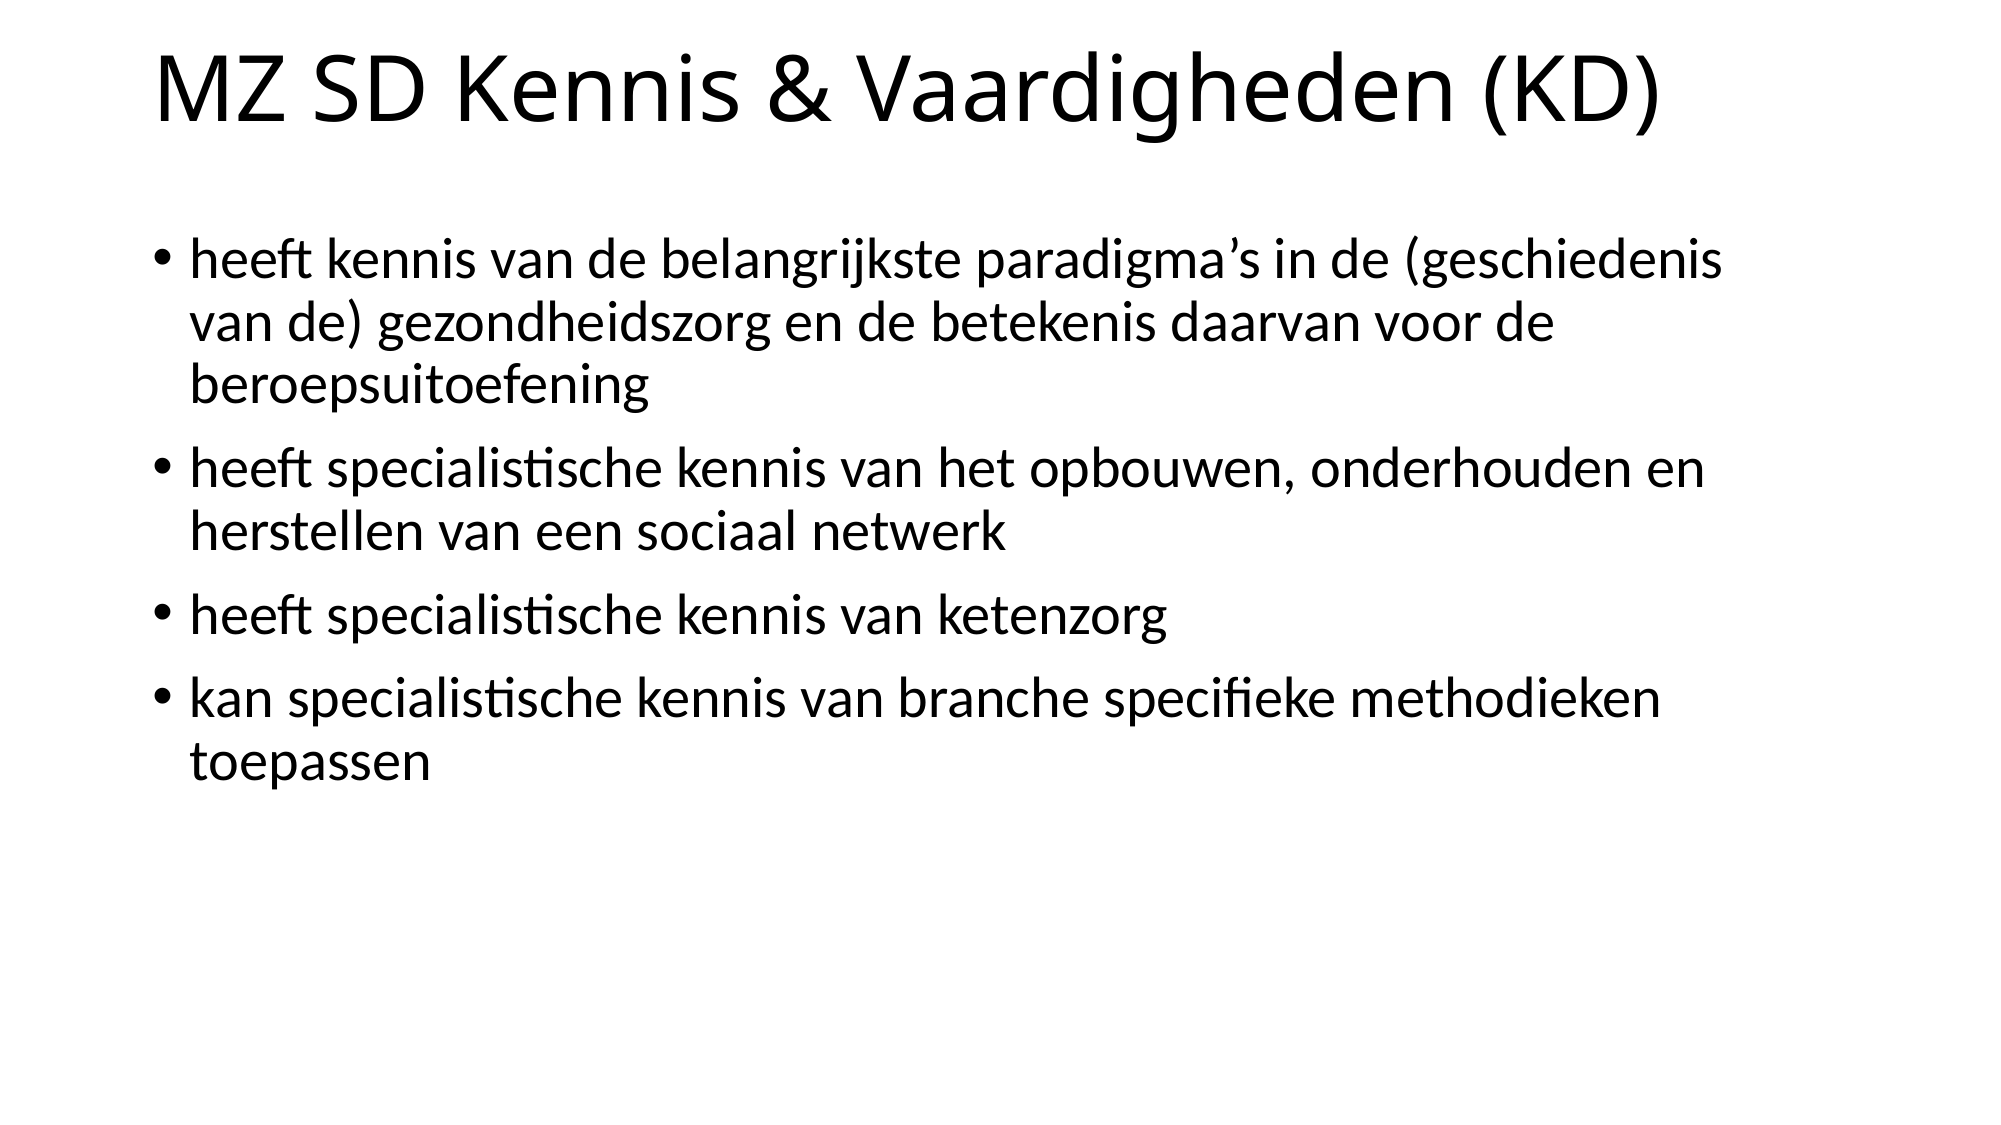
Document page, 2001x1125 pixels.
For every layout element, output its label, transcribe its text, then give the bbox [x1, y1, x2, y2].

title MZ SD Kennis & Vaardigheden (KD) [137, 0, 1863, 278]
list heeft kennis van de belangrijkste paradigma’s in de (geschiedenis van de) gezondheidszorg en de betekenis daarvan voor de beroepsuitoefening heeft specialistische kennis van het opbouwen, onderhouden en herstellen van een sociaal netwerk heeft specialistische kennis van ketenzorg kan specialistische kennis van branche specifieke methodieken toepassen [137, 220, 1784, 990]
